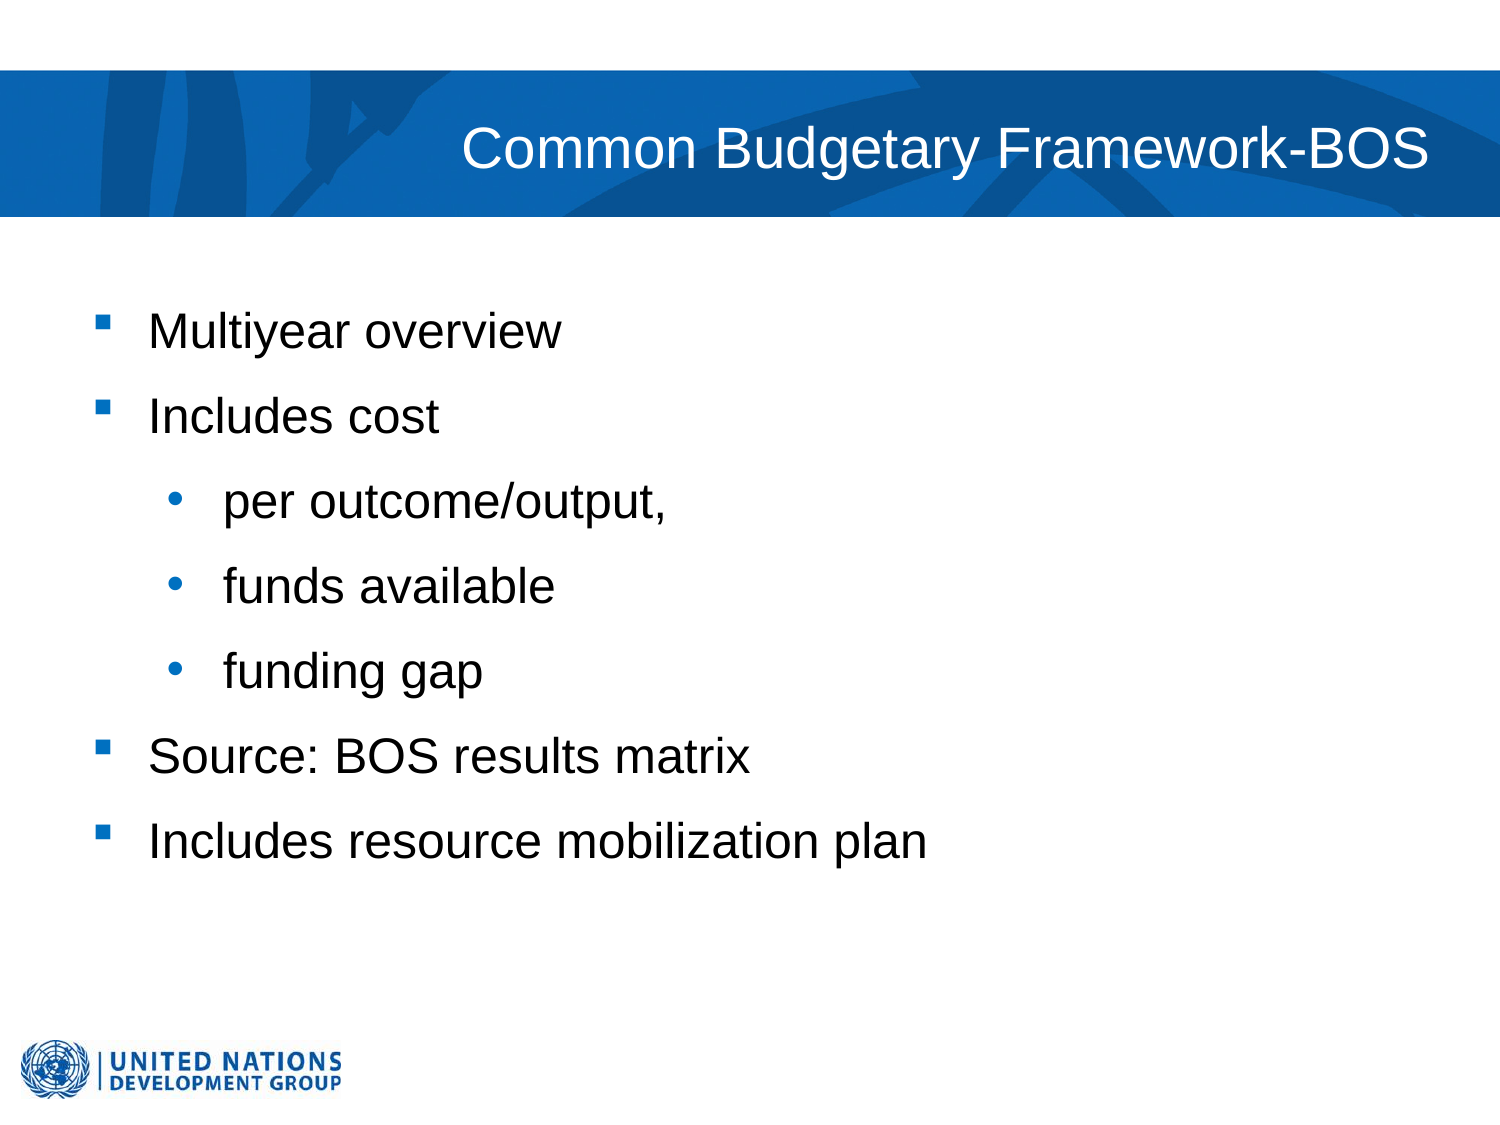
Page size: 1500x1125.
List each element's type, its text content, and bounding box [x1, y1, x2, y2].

picture [0, 70, 1500, 217]
picture [21, 1040, 341, 1099]
title Common Budgetary Framework-BOS [171, 94, 1447, 195]
list Multiyear overview Includes cost per outcome/output, funds available funding gap Source: BOS results matrix Includes resource mobilization plan [76, 290, 1352, 966]
